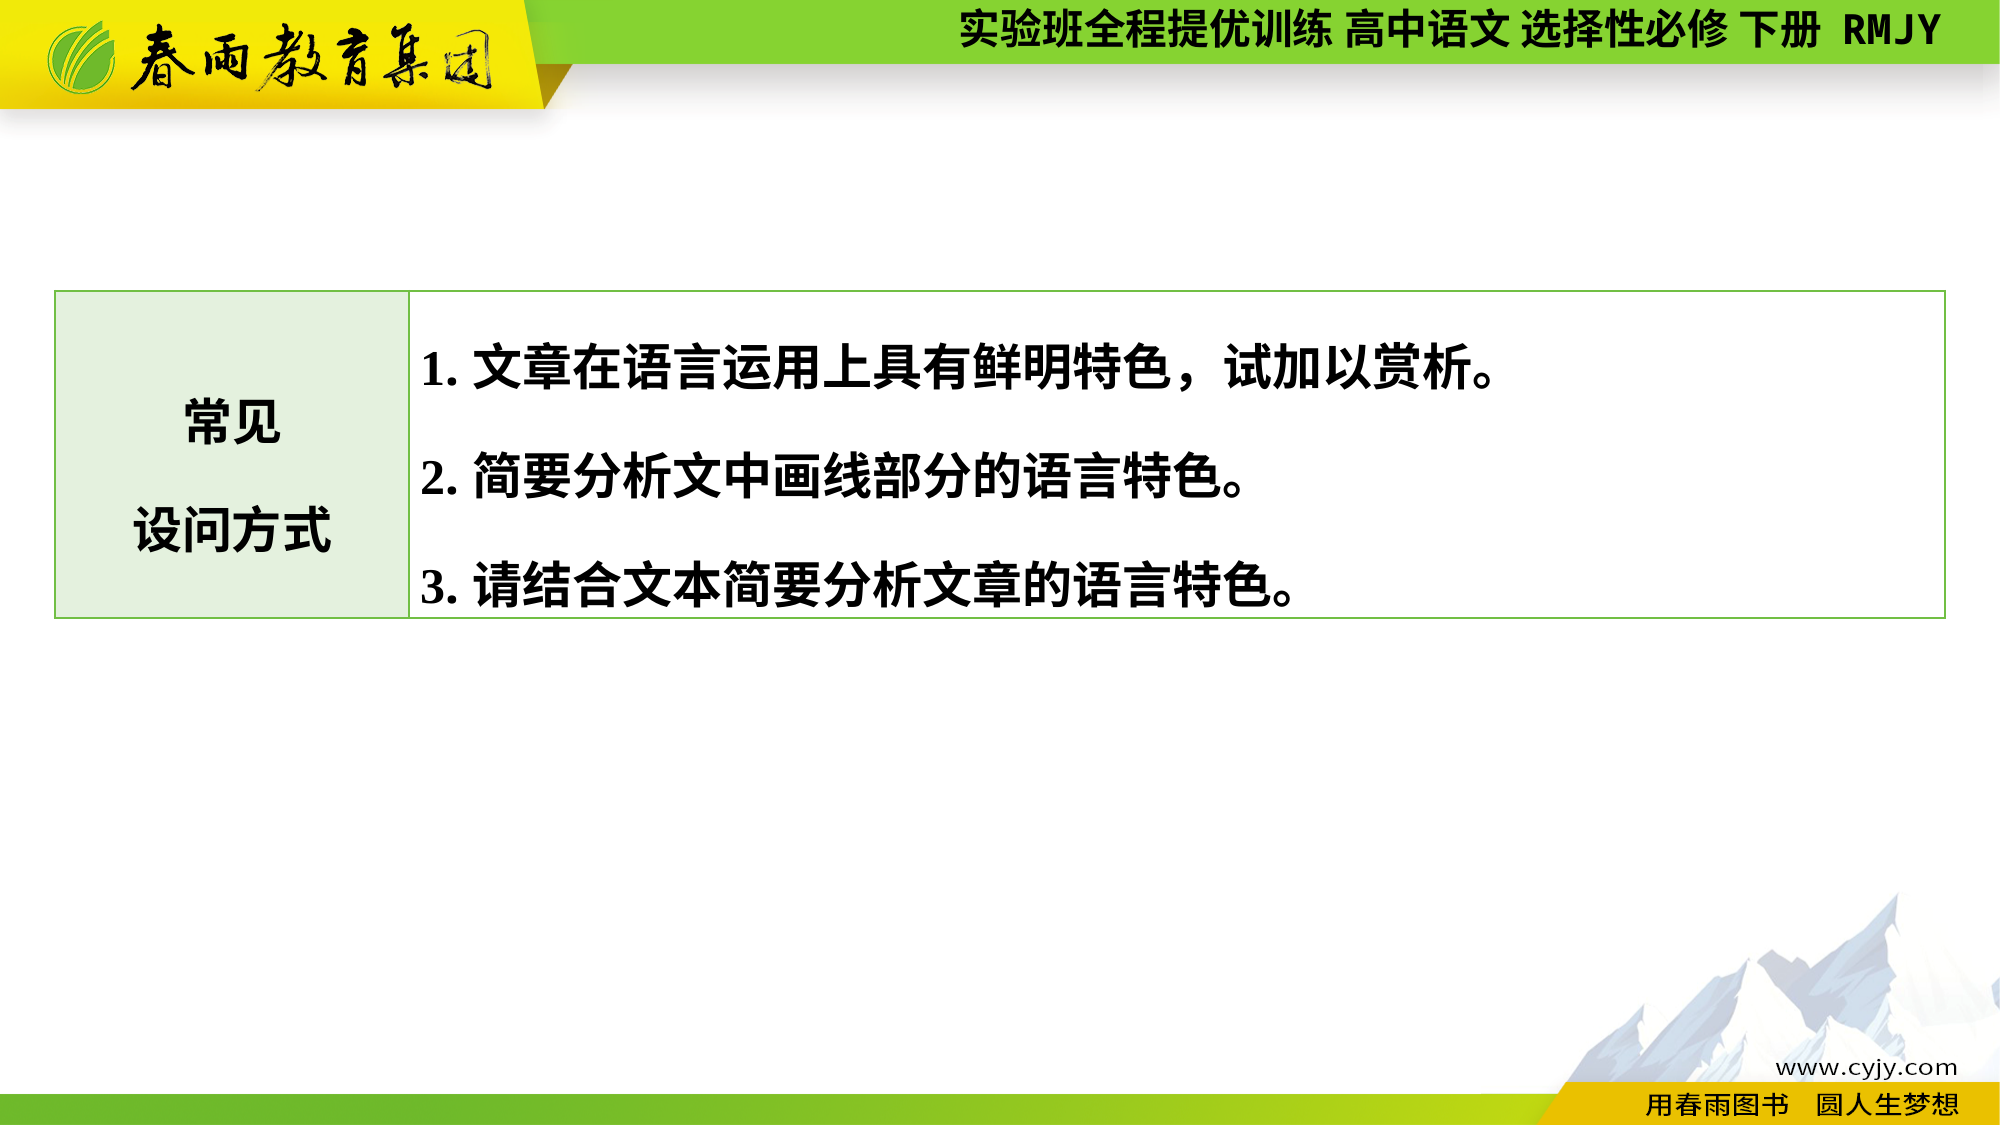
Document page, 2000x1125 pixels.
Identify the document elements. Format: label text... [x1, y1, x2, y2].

table_header 常见 设问方式 [56, 292, 408, 617]
table_header 1.文章在语言运用上具有鲜明特色，试加以赏析。 2.简要分析文中画线部分的语言特色。 3.请结合文本简要分析文章的语言特色。 [410, 292, 1944, 617]
picture [0, 0, 2000, 1125]
